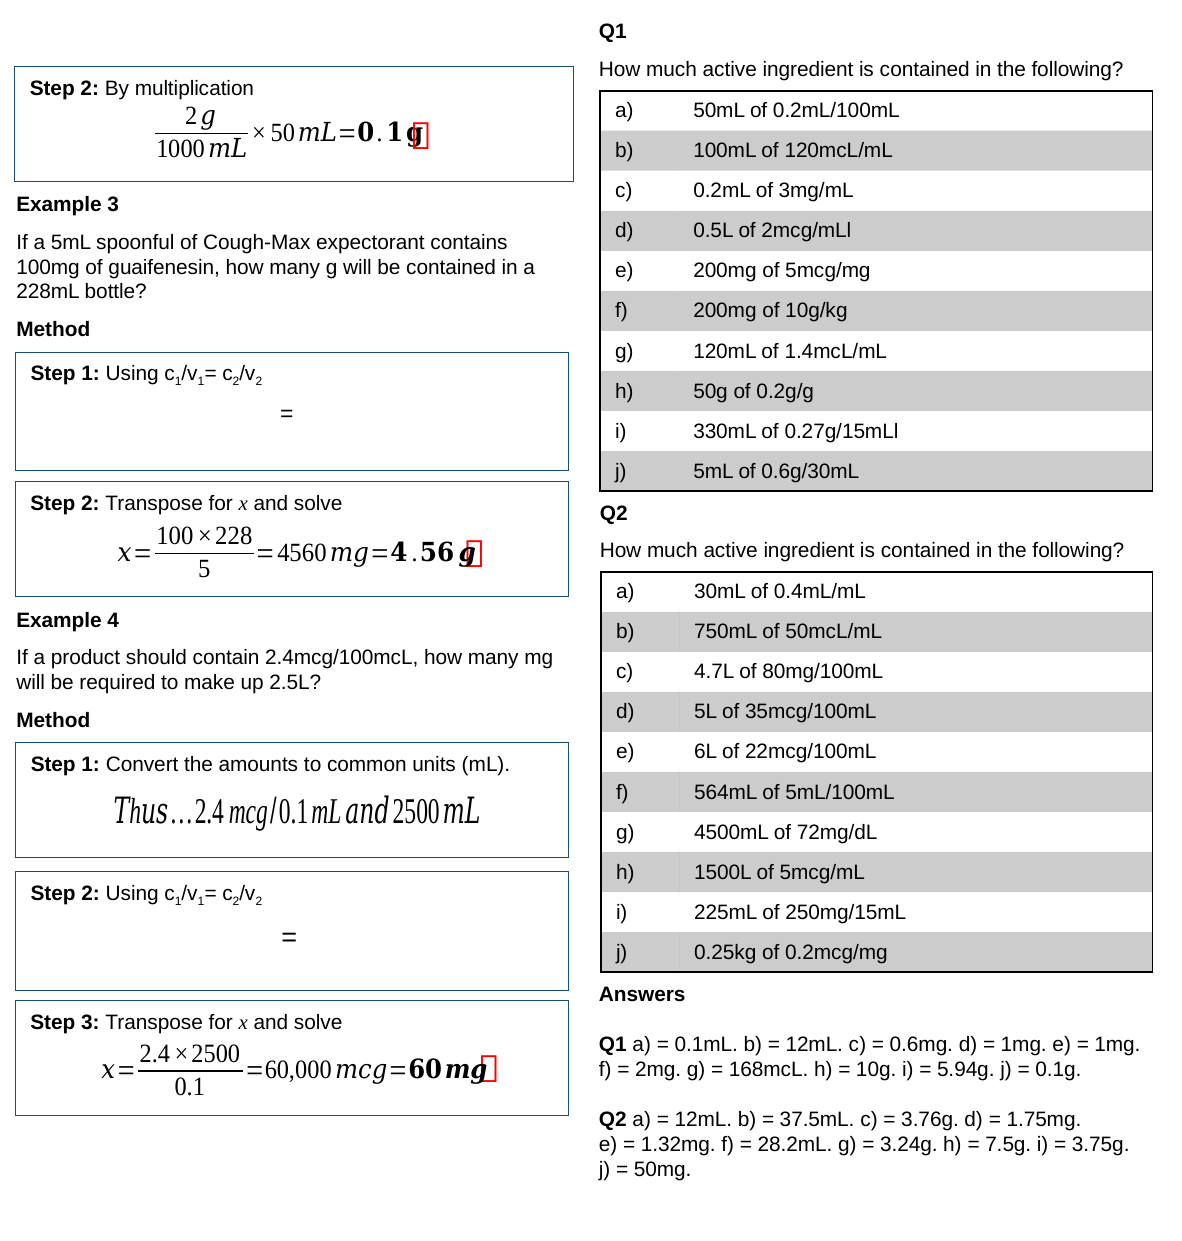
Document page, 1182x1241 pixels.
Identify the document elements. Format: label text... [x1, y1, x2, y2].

table_cell 200mg of 5mcg/mg [678, 251, 1152, 291]
table_cell b) [602, 612, 679, 652]
table_cell j) [601, 451, 678, 490]
table_cell 0.2mL of 3mg/mL [678, 171, 1152, 211]
table_cell 6L of 22mcg/100mL [679, 732, 1152, 772]
table_cell 225mL of 250mg/15mL [679, 892, 1152, 932]
table_cell 4.7L of 80mg/100mL [679, 652, 1152, 692]
table_cell 120mL of 1.4mcL/mL [678, 331, 1152, 371]
table_cell c) [602, 652, 679, 692]
text_box Q2 How much active ingredient is contained in the following? [584, 491, 1170, 570]
table_cell b) [601, 131, 678, 171]
text_box Step 2: By multiplication [14, 66, 574, 182]
table_cell 564mL of 5mL/100mL [679, 772, 1152, 812]
table_cell 4500mL of 72mg/dL [679, 812, 1152, 852]
table_cell 330mL of 0.27g/15mLl [678, 411, 1152, 451]
text_box Answers Q1 a) = 0.1mL. b) = 12mL. c) = 0.6mg. d) = 1mg. e) = 1mg. f) = 2mg. g) = 168mcL. h) = 10g. i) = 5.94g. j) = 0.1g. Q2 a) = 12mL. b) = 37.5mL. c) = 3.76g. d) = 1.75mg. e) = 1.32mg. f) = 28.2mL. g) = 3.24g. h) = 7.5g. i) = 3.75g. j) = 50mg. [584, 973, 1170, 1188]
text_box Step 3: Transpose for x and solve [15, 1000, 569, 1116]
table_cell g) [601, 331, 678, 371]
table_header a) [602, 573, 679, 612]
table_cell g) [602, 812, 679, 852]
table_cell e) [602, 732, 679, 772]
text_box Step 1: Convert the amounts to common units (mL). [15, 742, 569, 858]
table_cell 1500L of 5mcg/mL [679, 852, 1152, 892]
text_box Example 3 If a 5mL spoonful of Cough-Max expectorant contains 100mg of guaifenesin, how many g will be contained in a 228mL bottle? Method [1, 183, 584, 349]
table_cell i) [601, 411, 678, 451]
table_cell 50g of 0.2g/g [678, 371, 1152, 411]
table_cell f) [602, 772, 679, 812]
table_cell 0.25kg of 0.2mcg/mg [679, 932, 1152, 971]
table_cell c) [601, 171, 678, 211]
text_box  [394, 104, 448, 165]
table_cell 0.5L of 2mcg/mLl [678, 211, 1152, 251]
table_header a) [601, 92, 678, 131]
table_cell 5L of 35mcg/100mL [679, 692, 1152, 732]
table_cell 100mL of 120mcL/mL [678, 131, 1152, 171]
table_cell h) [601, 371, 678, 411]
table_cell d) [601, 211, 678, 251]
table_cell 200mg of 10g/kg [678, 291, 1152, 331]
text_box Q1 How much active ingredient is contained in the following? [583, 10, 1170, 88]
table_cell h) [602, 852, 679, 892]
table_cell d) [602, 692, 679, 732]
text_box Example 4 If a product should contain 2.4mcg/100mcL, how many mg will be required to make up 2.5L? Method [1, 598, 584, 739]
text_box Step 2: Transpose for x and solve [15, 481, 569, 597]
table_cell f) [601, 291, 678, 331]
text_box Step 1: Using c1/v1= c2/v2 [15, 352, 569, 471]
text_box Step 2: Using c1/v1= c2/v2 [15, 871, 569, 991]
table_cell 5mL of 0.6g/30mL [678, 451, 1152, 490]
table_header 30mL of 0.4mL/mL [679, 573, 1152, 612]
table_header 50mL of 0.2mL/100mL [678, 92, 1152, 131]
table_cell 750mL of 50mcL/mL [679, 612, 1152, 652]
table_cell i) [602, 892, 679, 932]
table_cell j) [602, 932, 679, 971]
table_cell e) [601, 251, 678, 291]
